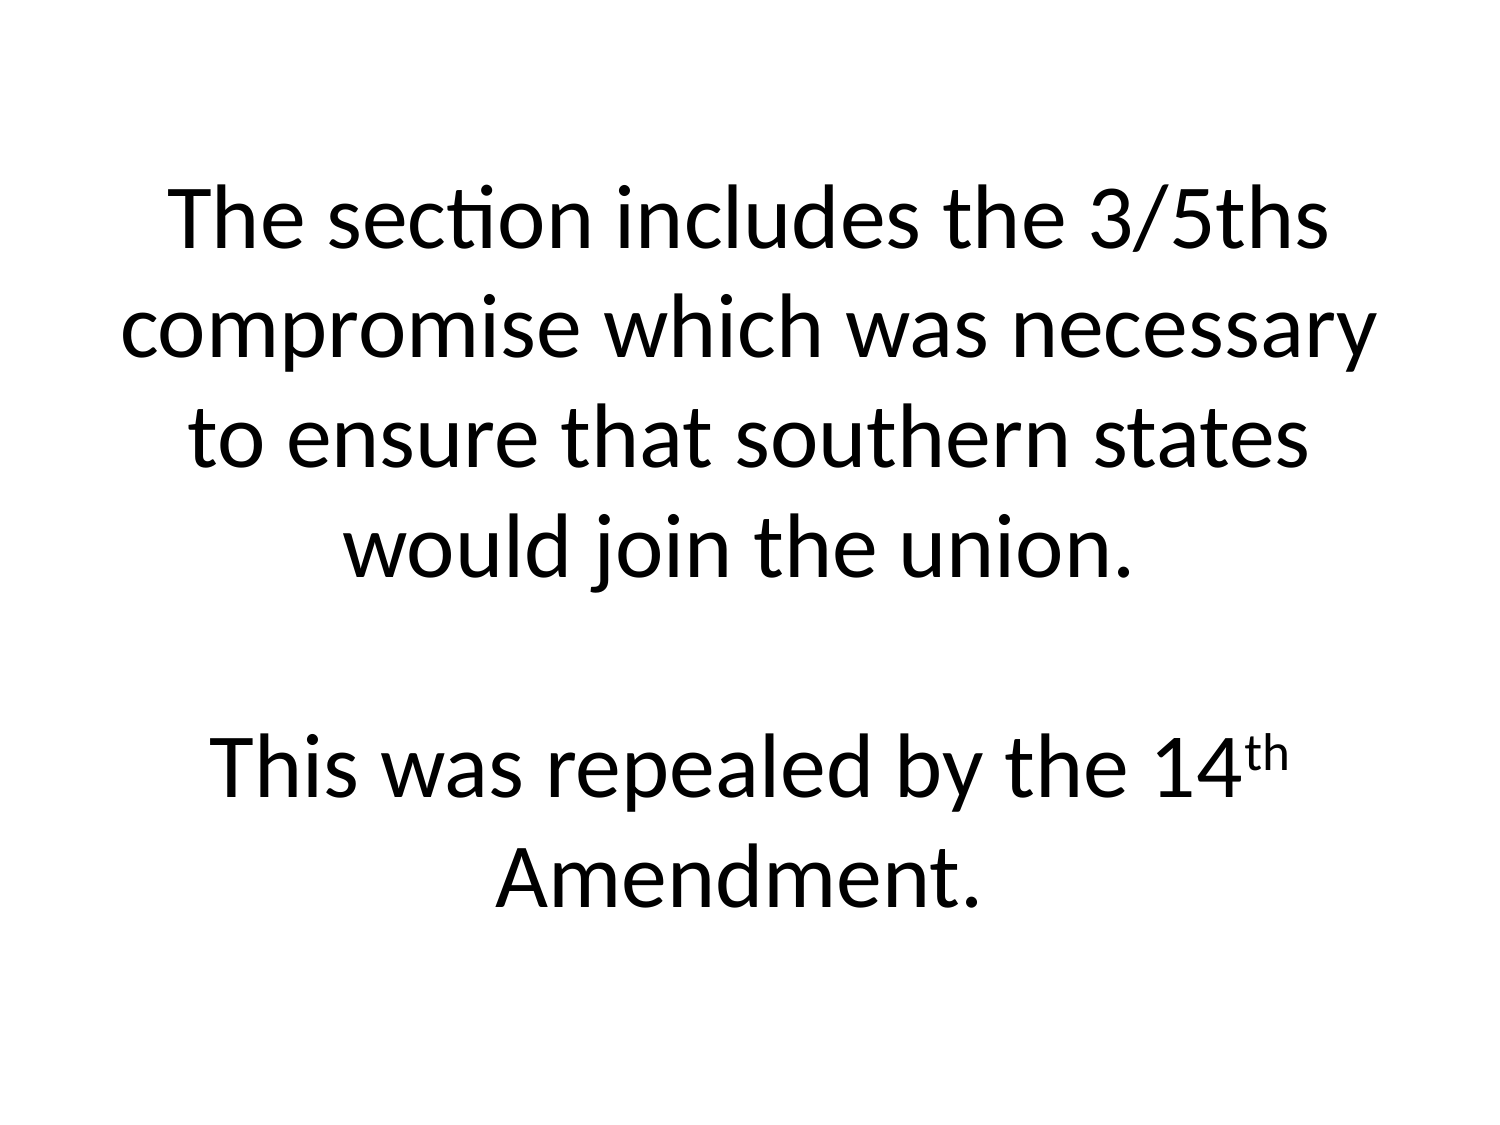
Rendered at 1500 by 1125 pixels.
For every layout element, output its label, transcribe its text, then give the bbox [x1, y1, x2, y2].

title The section includes the 3/5ths compromise which was necessary to ensure that southern states would join the union. This was repealed by the 14th Amendment. [74, 44, 1426, 1038]
